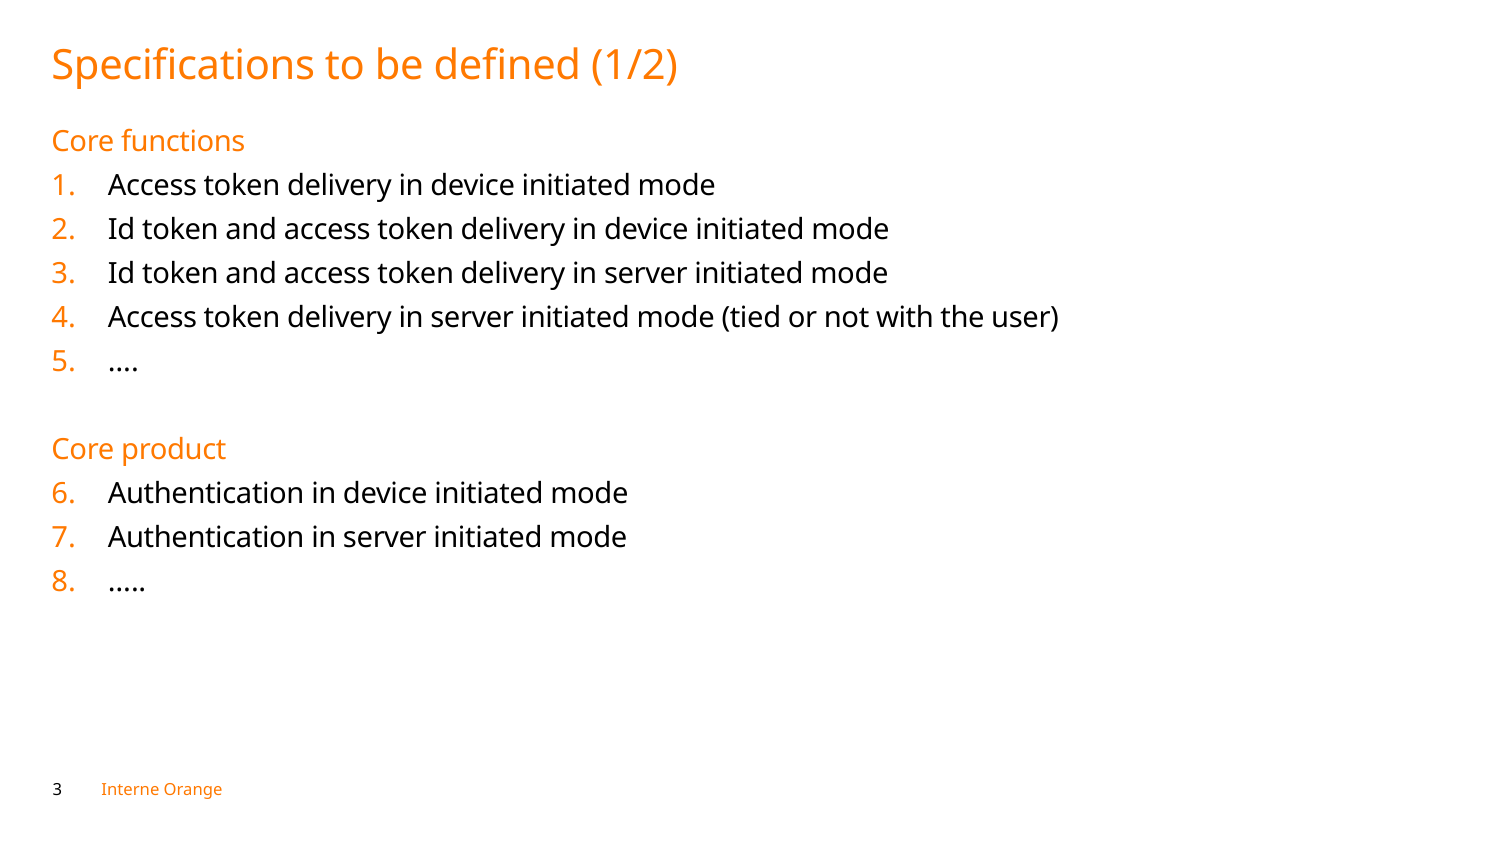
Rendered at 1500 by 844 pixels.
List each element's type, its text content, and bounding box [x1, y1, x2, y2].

list Core functions Access token delivery in device initiated mode Id token and access token delivery in device initiated mode Id token and access token delivery in server initiated mode Access token delivery in server initiated mode (tied or not with the user) …. Core product Authentication in device initiated mode Authentication in server initiated mode ….. [51, 166, 1449, 679]
title Specifications to be defined (1/2) [51, 43, 1449, 166]
